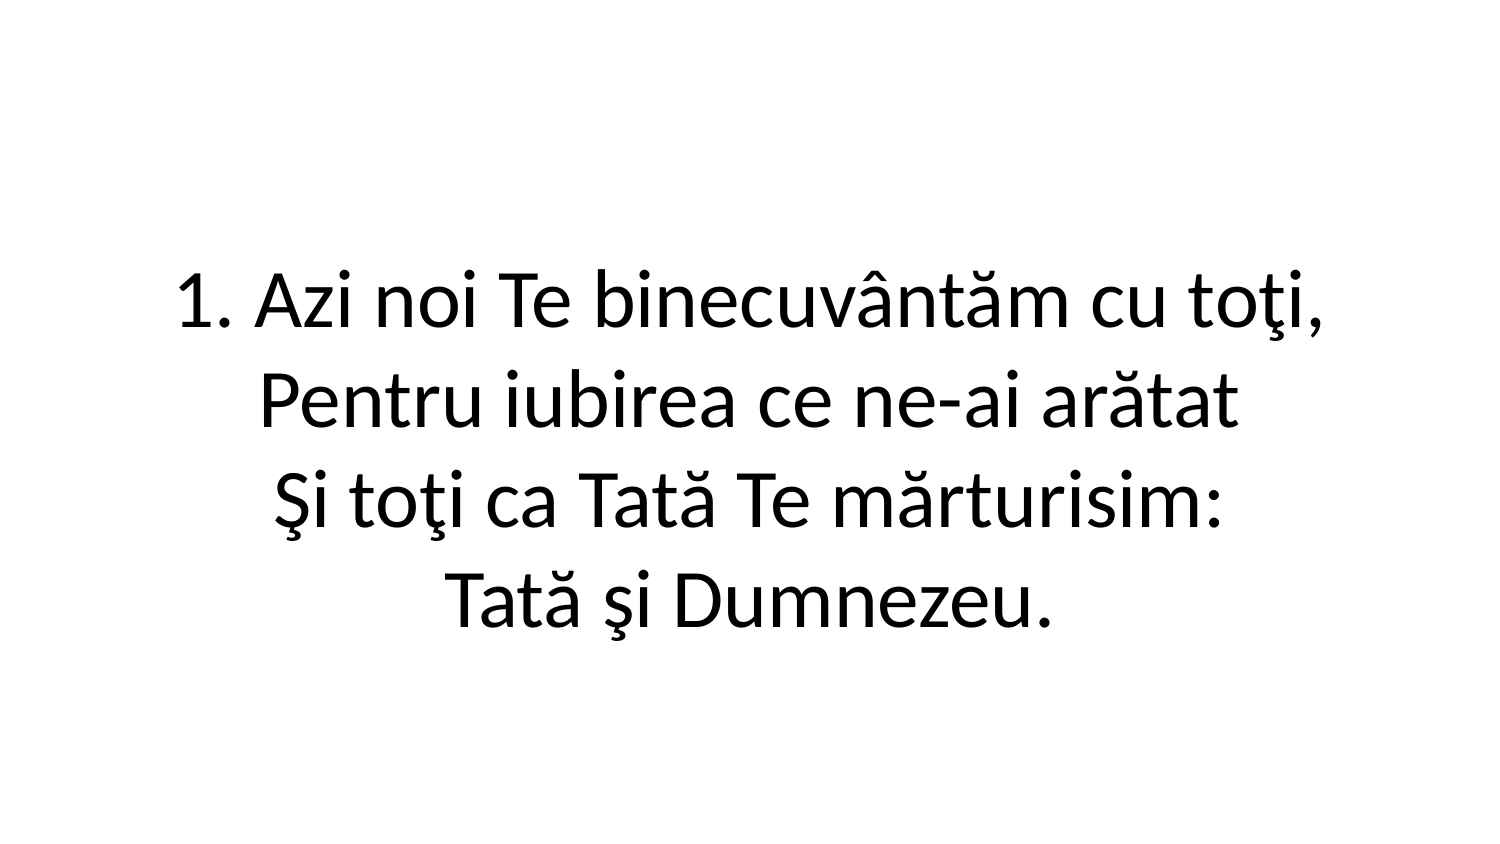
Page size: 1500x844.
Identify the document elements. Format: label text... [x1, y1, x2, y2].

text_box 1. Azi noi Te binecuvântăm cu toţi, Pentru iubirea ce ne-ai arătat Şi toţi ca Tată Te mărturisim: Tată şi Dumnezeu. [157, 192, 1343, 652]
